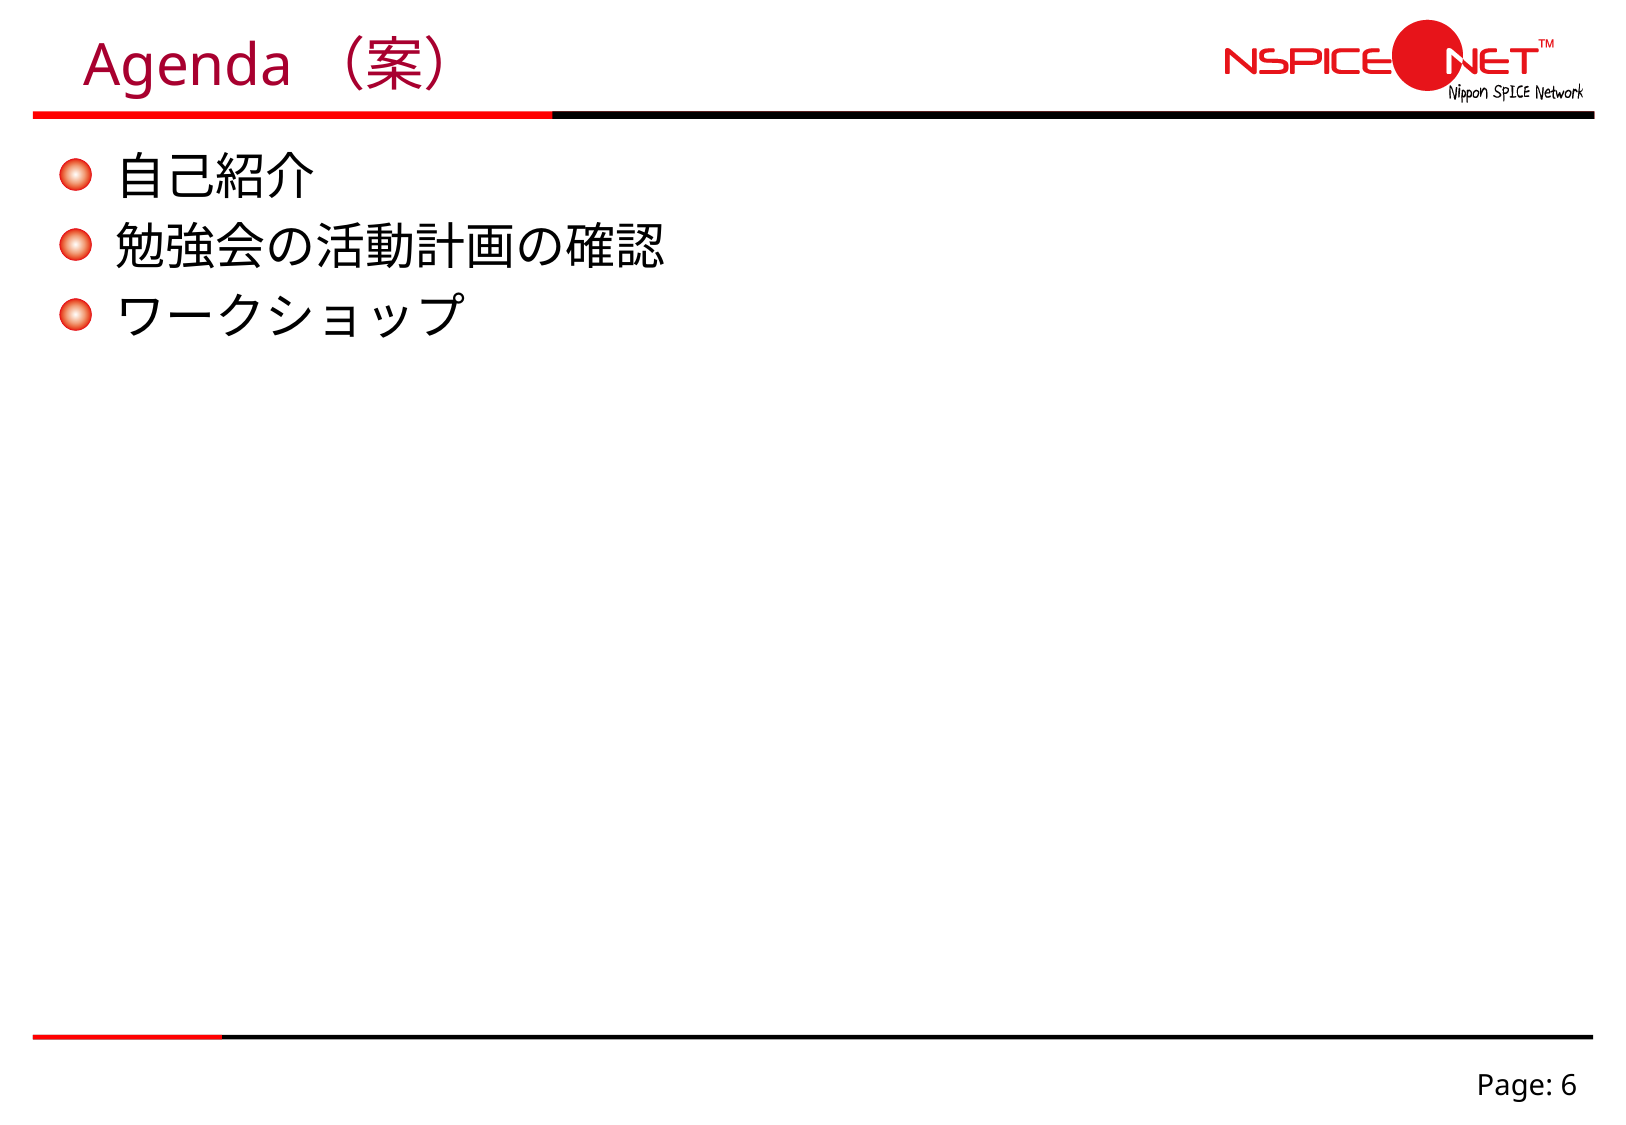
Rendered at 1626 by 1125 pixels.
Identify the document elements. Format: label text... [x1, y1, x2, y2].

picture [59, 298, 92, 331]
picture [59, 158, 92, 191]
picture [59, 228, 92, 261]
list 自己紹介 勉強会の活動計画の確認 ワークショップ [44, 137, 1581, 1024]
title Agenda（案） [68, 7, 1557, 118]
picture [1557, 19, 1583, 103]
